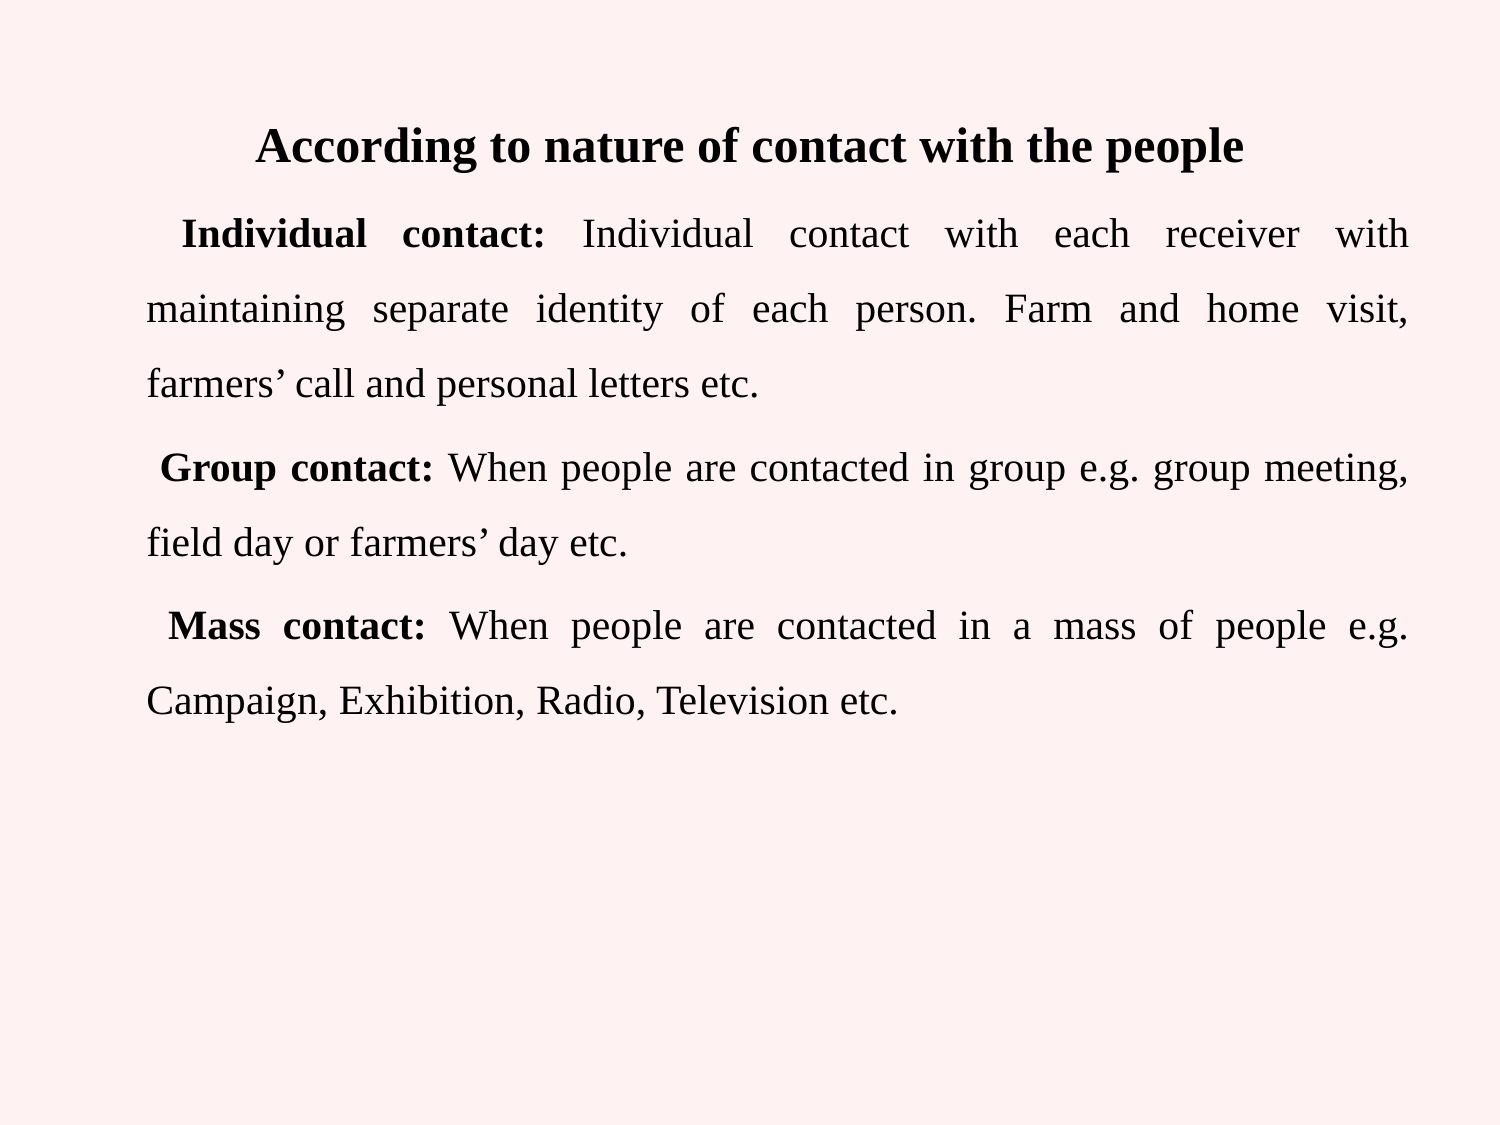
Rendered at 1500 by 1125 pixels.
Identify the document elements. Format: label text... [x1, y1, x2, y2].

list According to nature of contact with the people Individual contact: Individual contact with each receiver with maintaining separate identity of each person. Farm and home visit, farmers’ call and personal letters etc. Group contact: When people are contacted in group e.g. group meeting, field day or farmers’ day etc. Mass contact: When people are contacted in a mass of people e.g. Campaign, Exhibition, Radio, Television etc. [75, 75, 1425, 1038]
